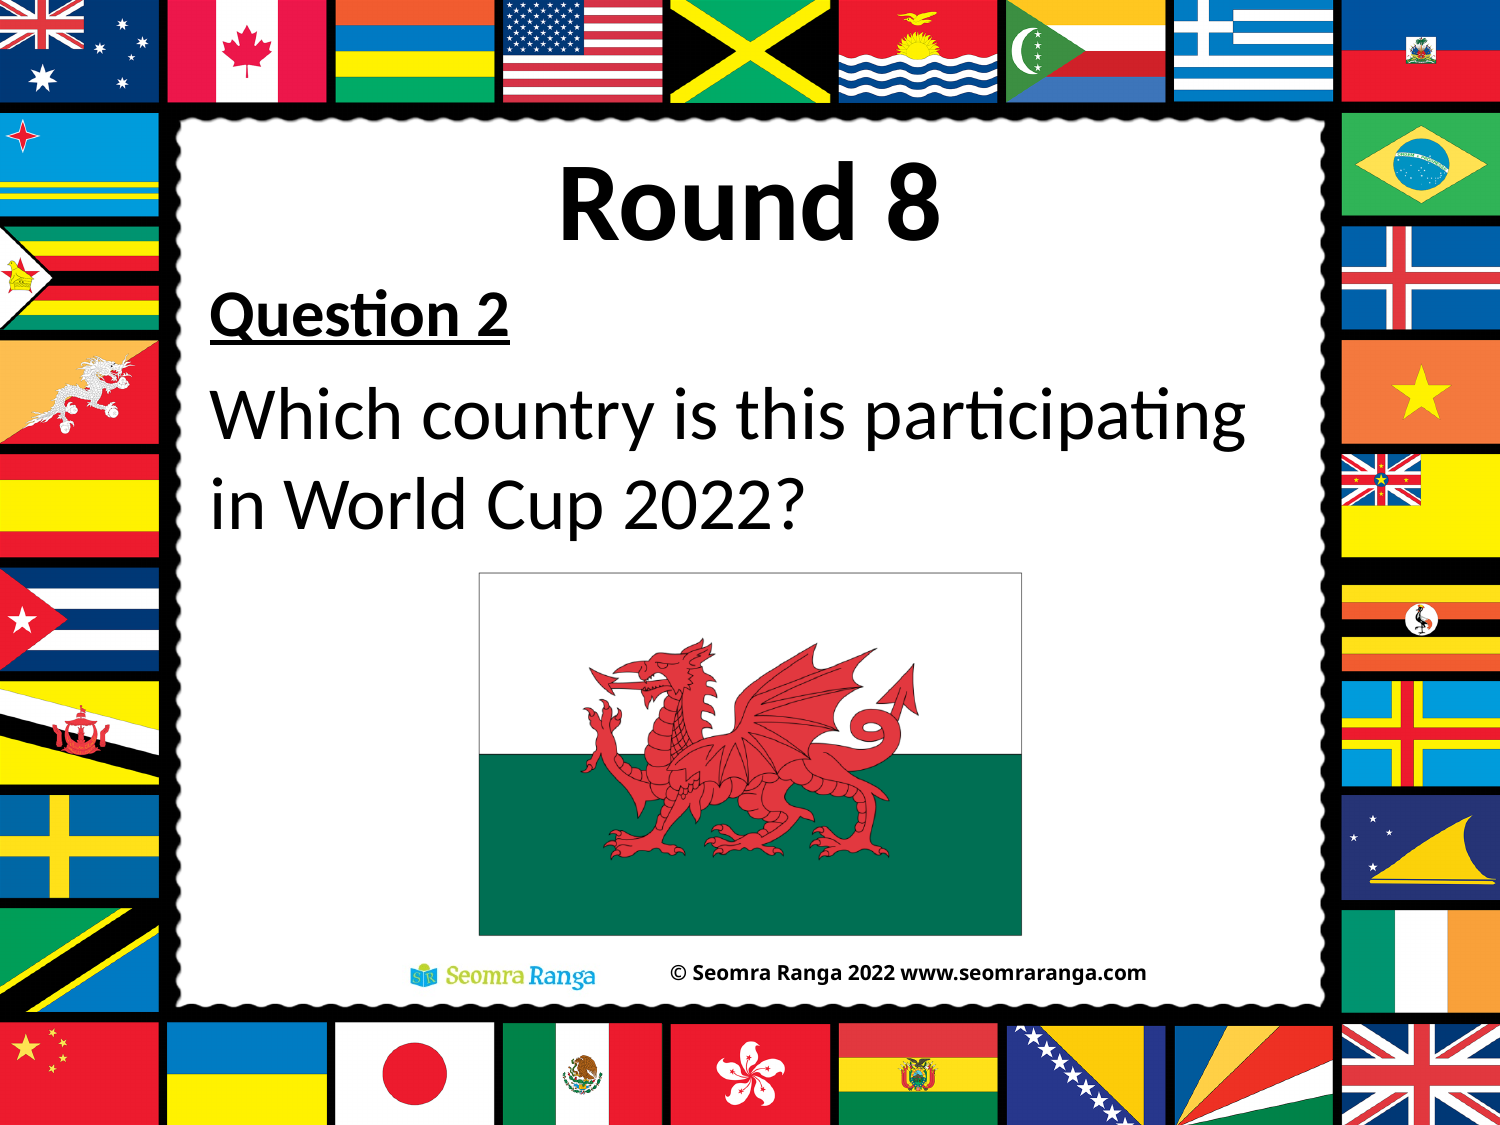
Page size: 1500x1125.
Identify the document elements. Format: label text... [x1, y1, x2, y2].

list Question 2 Which country is this participating in World Cup 2022? [194, 261, 1306, 953]
text_box © Seomra Ranga 2022 www.seomraranga.com [631, 953, 1187, 993]
picture [0, 0, 1500, 1125]
picture [10, 122, 36, 150]
title Round 8 [183, 101, 1317, 290]
